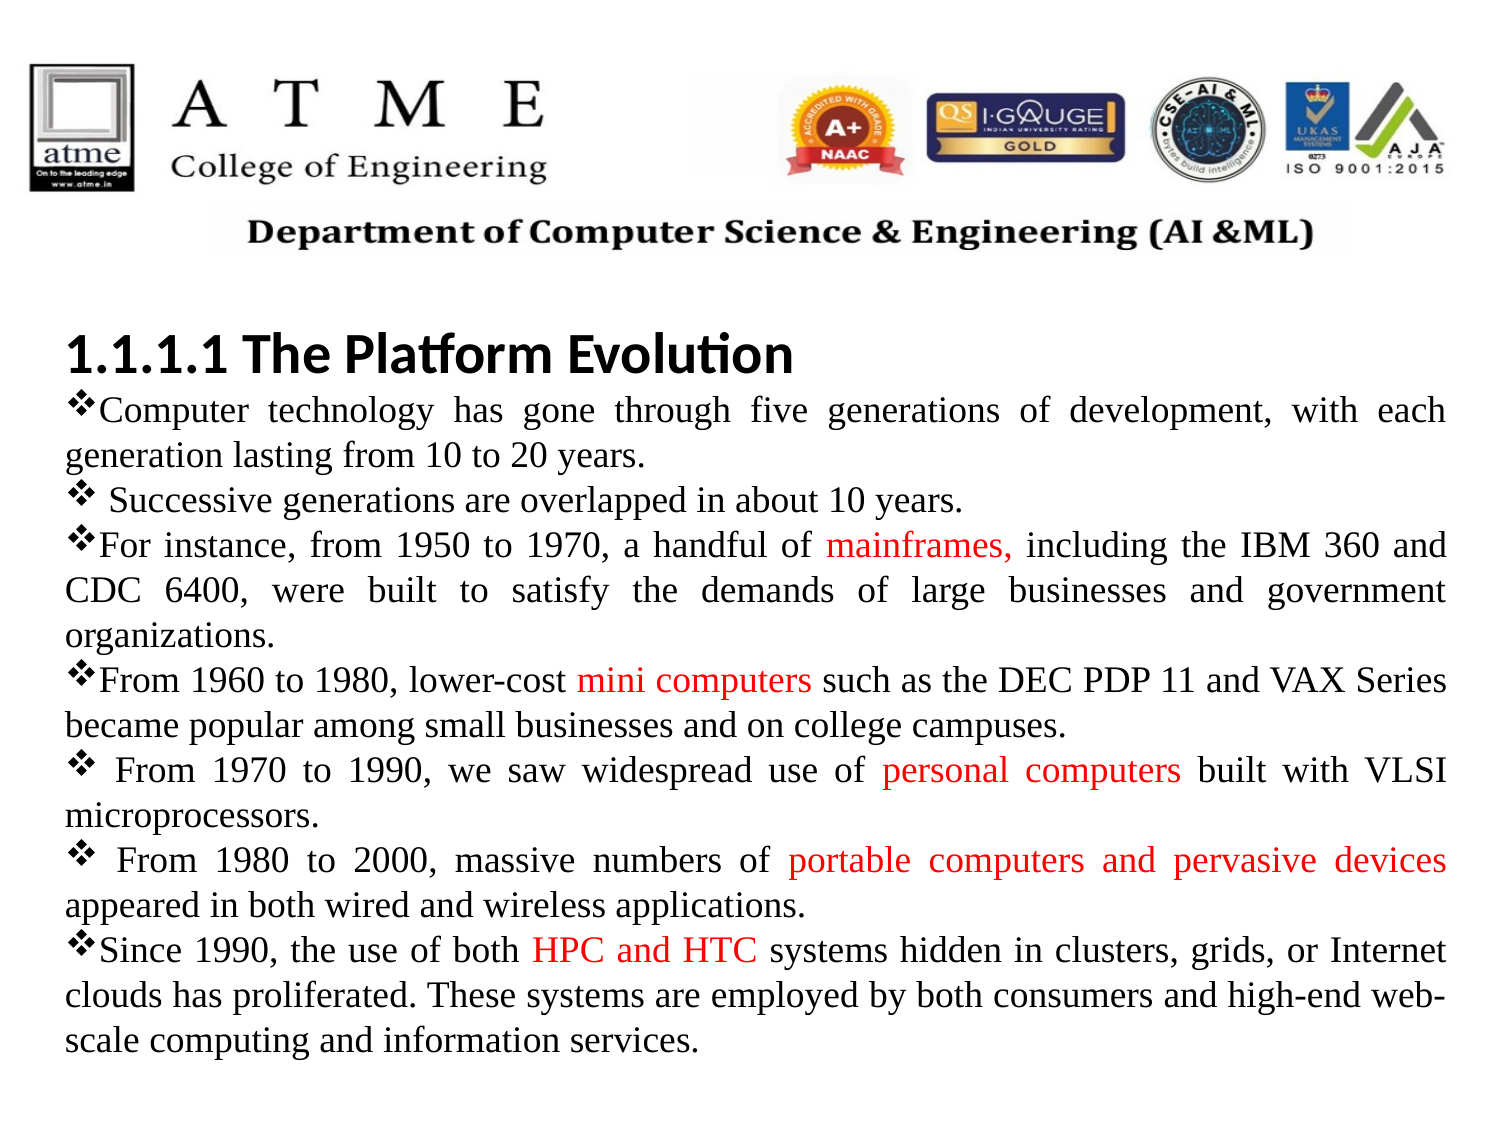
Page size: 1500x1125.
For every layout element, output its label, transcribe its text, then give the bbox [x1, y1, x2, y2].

text_box 1.1.1.1 The Platform Evolution Computer technology has gone through five generations of development, with each generation lasting from 10 to 20 years. Successive generations are overlapped in about 10 years. For instance, from 1950 to 1970, a handful of mainframes, including the IBM 360 and CDC 6400, were built to satisfy the demands of large businesses and government organizations. From 1960 to 1980, lower-cost mini computers such as the DEC PDP 11 and VAX Series became popular among small businesses and on college campuses. From 1970 to 1990, we saw widespread use of personal computers built with VLSI microprocessors. From 1980 to 2000, massive numbers of portable computers and pervasive devices appeared in both wired and wireless applications. Since 1990, the use of both HPC and HTC systems hidden in clusters, grids, or Internet clouds has proliferated. These systems are employed by both consumers and high-end web-scale computing and information services. [49, 307, 1463, 1068]
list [0, 37, 1463, 273]
